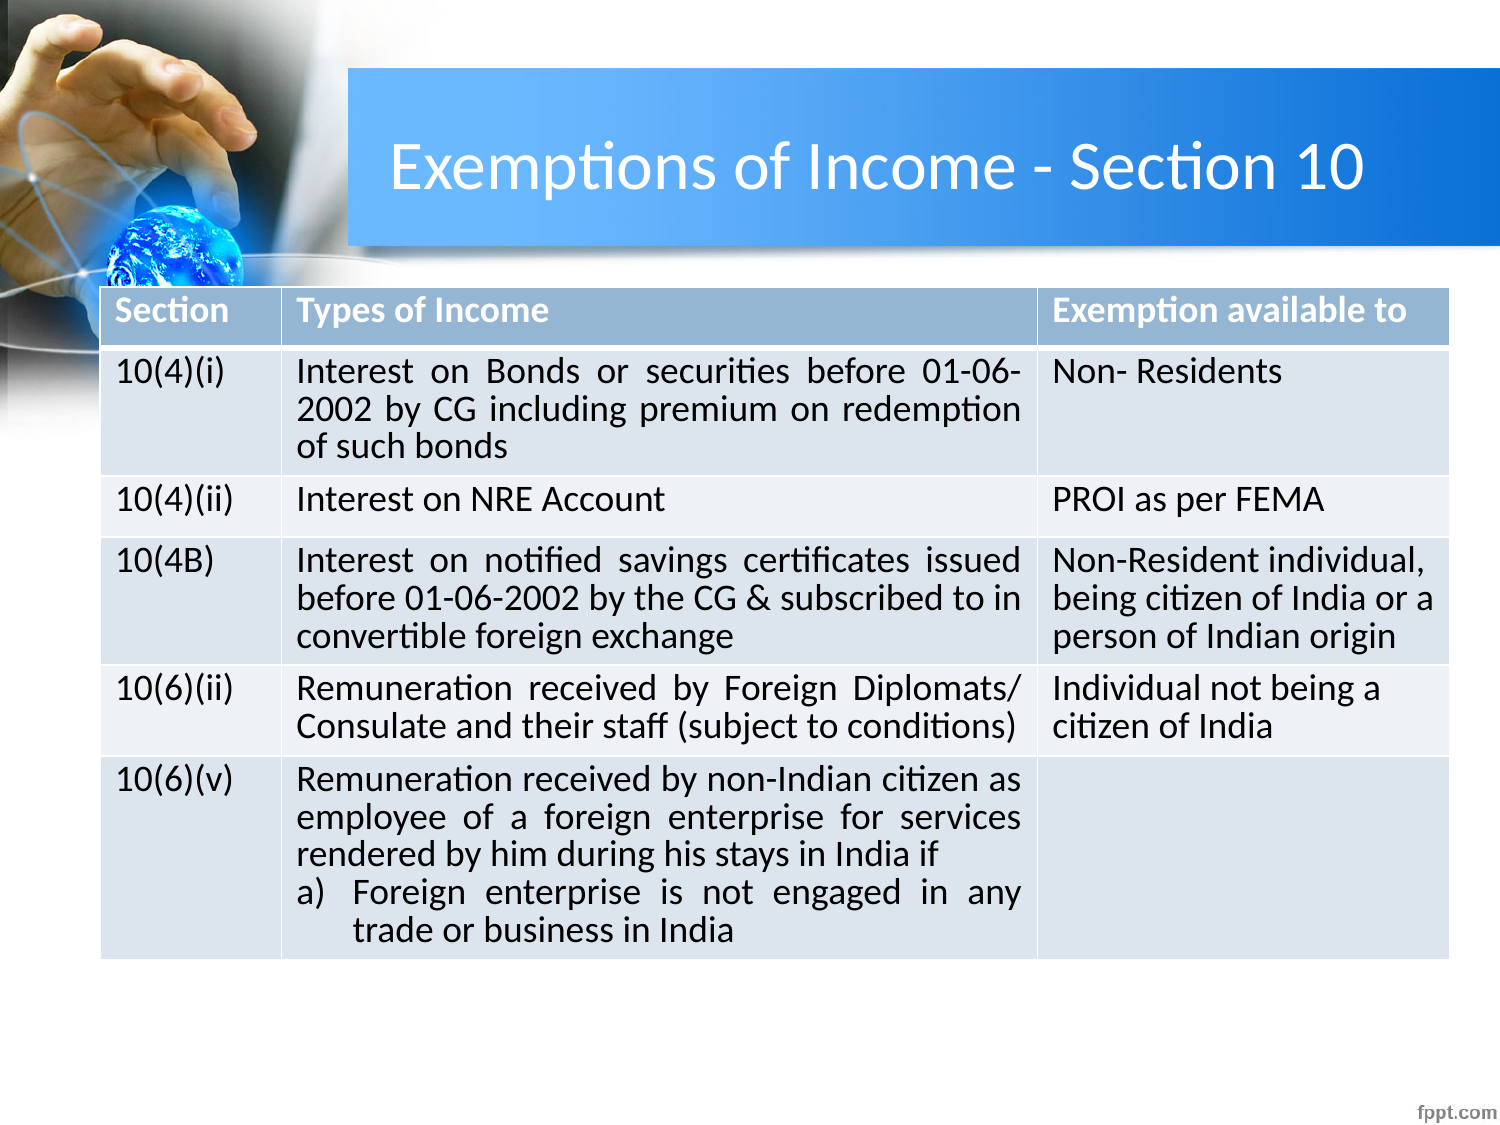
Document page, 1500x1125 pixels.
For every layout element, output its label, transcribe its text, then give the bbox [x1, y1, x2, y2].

table_cell [1038, 757, 1449, 959]
table_cell 10(4B) [101, 538, 281, 664]
table_header Section [101, 288, 281, 345]
table_cell Non-Resident individual, being citizen of India or a person of Indian origin [1038, 538, 1449, 664]
table_cell Non- Residents [1038, 351, 1449, 475]
picture [0, 0, 1500, 1125]
table_cell 10(4)(ii) [101, 477, 281, 536]
table_cell Remuneration received by Foreign Diplomats/ Consulate and their staff (subject to conditions) [282, 666, 1037, 755]
table_cell Individual not being a citizen of India [1038, 666, 1449, 755]
table_header Exemption available to [1038, 288, 1449, 345]
table_cell 10(6)(ii) [101, 666, 281, 755]
table_cell 10(6)(v) [101, 757, 281, 959]
table_header Types of Income [282, 288, 1037, 345]
table_cell PROI as per FEMA [1038, 477, 1449, 536]
table_cell 10(4)(i) [101, 351, 281, 475]
table_cell Interest on NRE Account [282, 477, 1037, 536]
table_cell Interest on notified savings certificates issued before 01-06-2002 by the CG & subscribed to in convertible foreign exchange [282, 538, 1037, 664]
table_cell Remuneration received by non-Indian citizen as employee of a foreign enterprise for services rendered by him during his stays in India if Foreign enterprise is not engaged in any trade or business in India [282, 757, 1037, 959]
table_cell Interest on Bonds or securities before 01-06-2002 by CG including premium on redemption of such bonds [282, 351, 1037, 475]
title Exemptions of Income - Section 10 [374, 111, 1452, 212]
